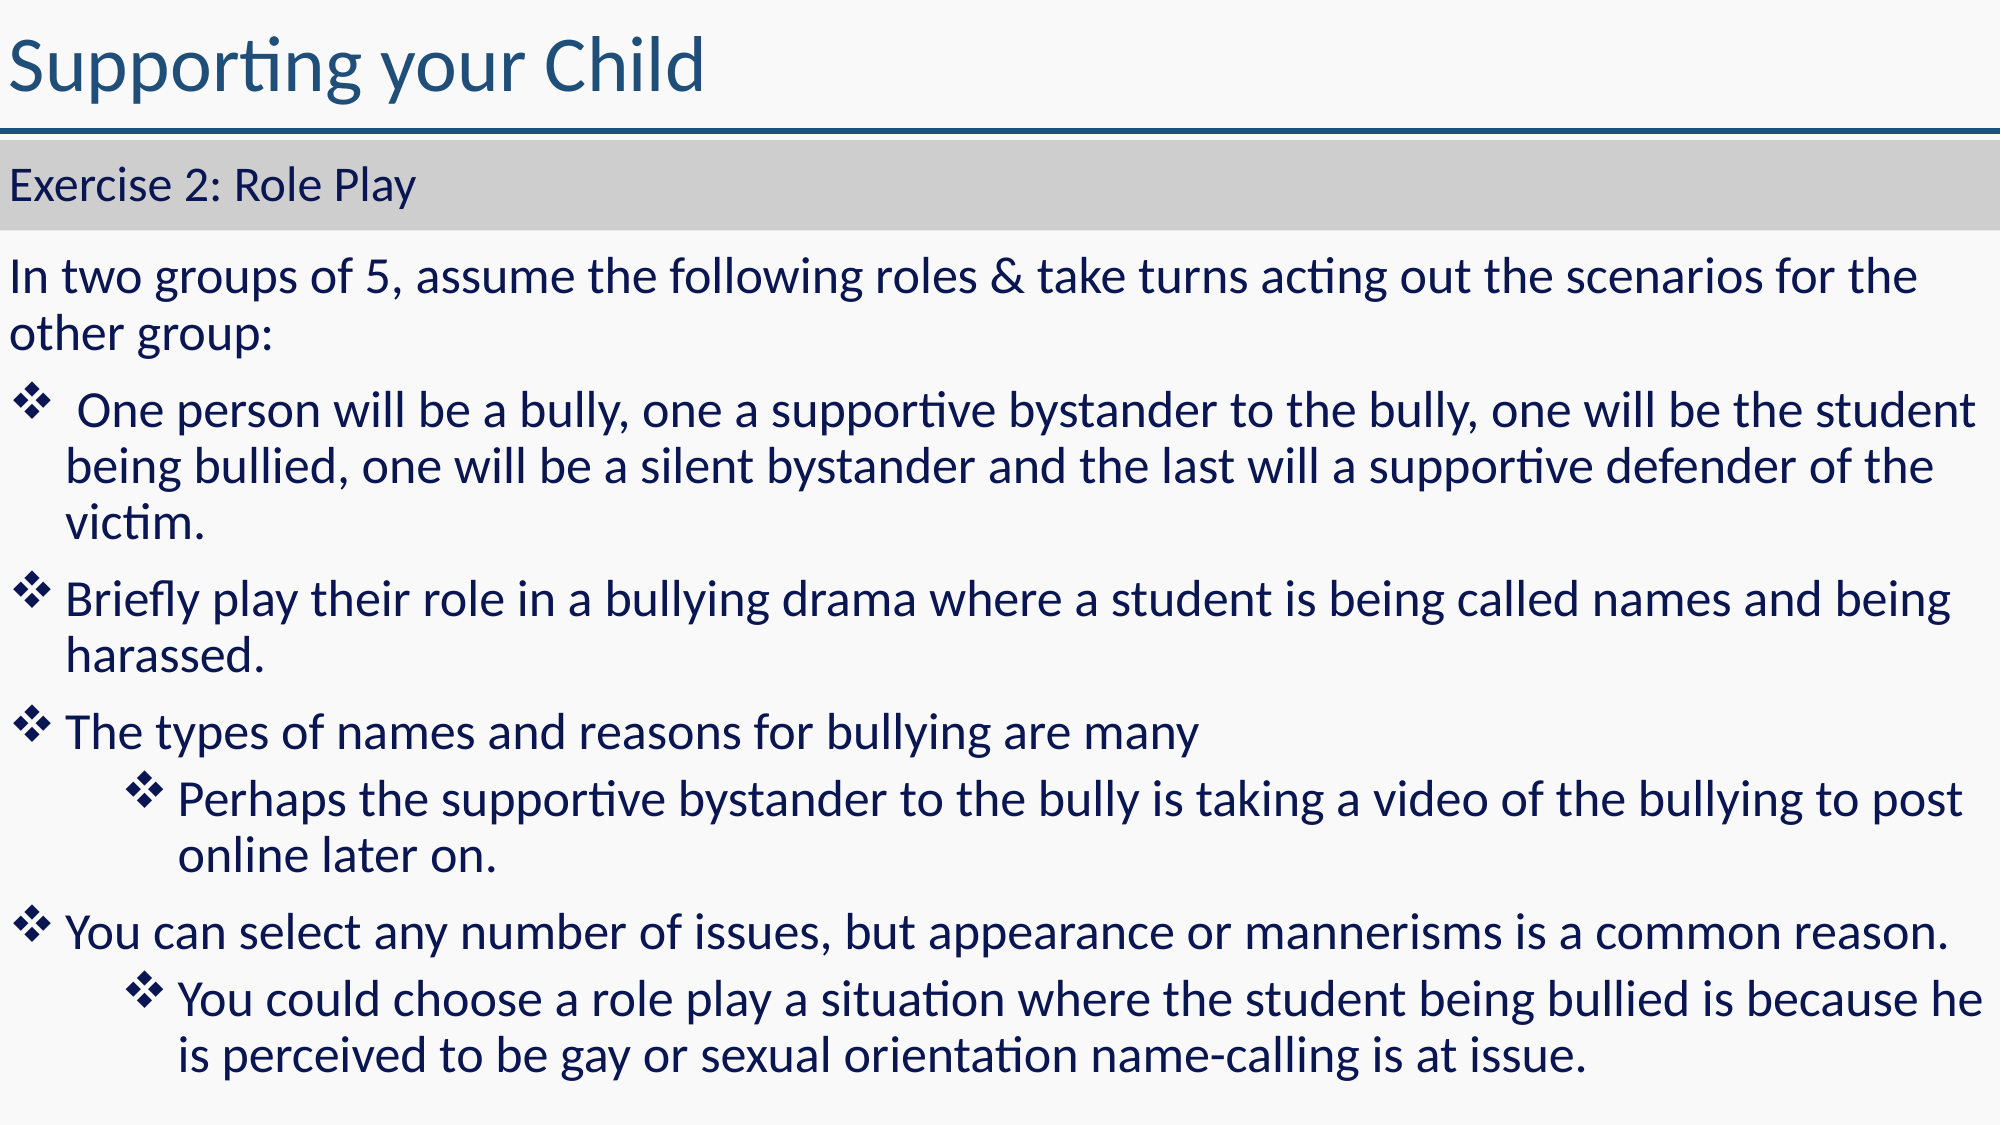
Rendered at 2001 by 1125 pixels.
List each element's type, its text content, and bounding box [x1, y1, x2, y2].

title Supporting your Child [0, 0, 2000, 131]
list In two groups of 5, assume the following roles & take turns acting out the scenarios for the other group: One person will be a bully, one a supportive bystander to the bully, one will be the student being bullied, one will be a silent bystander and the last will a supportive defender of the victim. Briefly play their role in a bullying drama where a student is being called names and being harassed. The types of names and reasons for bullying are many Perhaps the supportive bystander to the bully is taking a video of the bullying to post online later on. You can select any number of issues, but appearance or mannerisms is a common reason. You could choose a role play a situation where the student being bullied is because he is perceived to be gay or sexual orientation name-calling is at issue. [0, 239, 2000, 1125]
list Exercise 2: Role Play [0, 140, 2000, 231]
